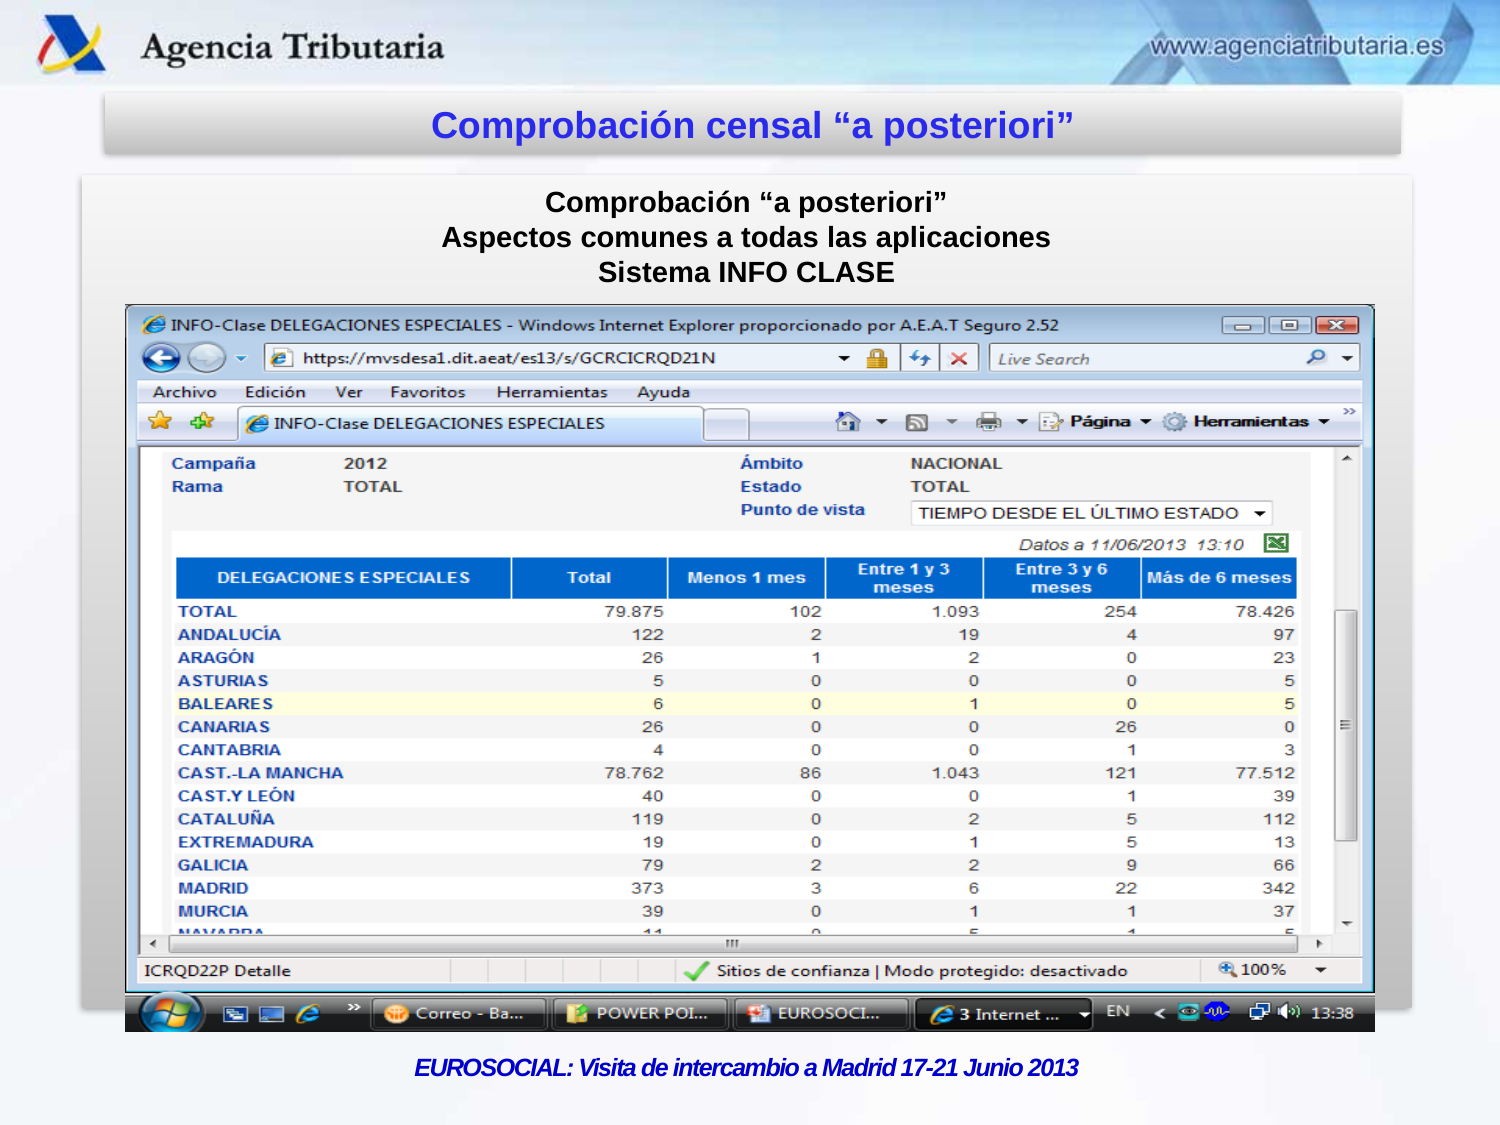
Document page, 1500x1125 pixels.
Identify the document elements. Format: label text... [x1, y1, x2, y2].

text_box Comprobación “a posteriori” Aspectos comunes a todas las aplicaciones Sistema INFO CLASE [81, 175, 1412, 1008]
picture [0, 0, 1500, 1125]
text_box EUROSOCIAL: Visita de intercambio a Madrid 17-21 Junio 2013 [46, 1044, 1454, 1090]
text_box Comprobación censal “a posteriori” [105, 93, 1401, 154]
